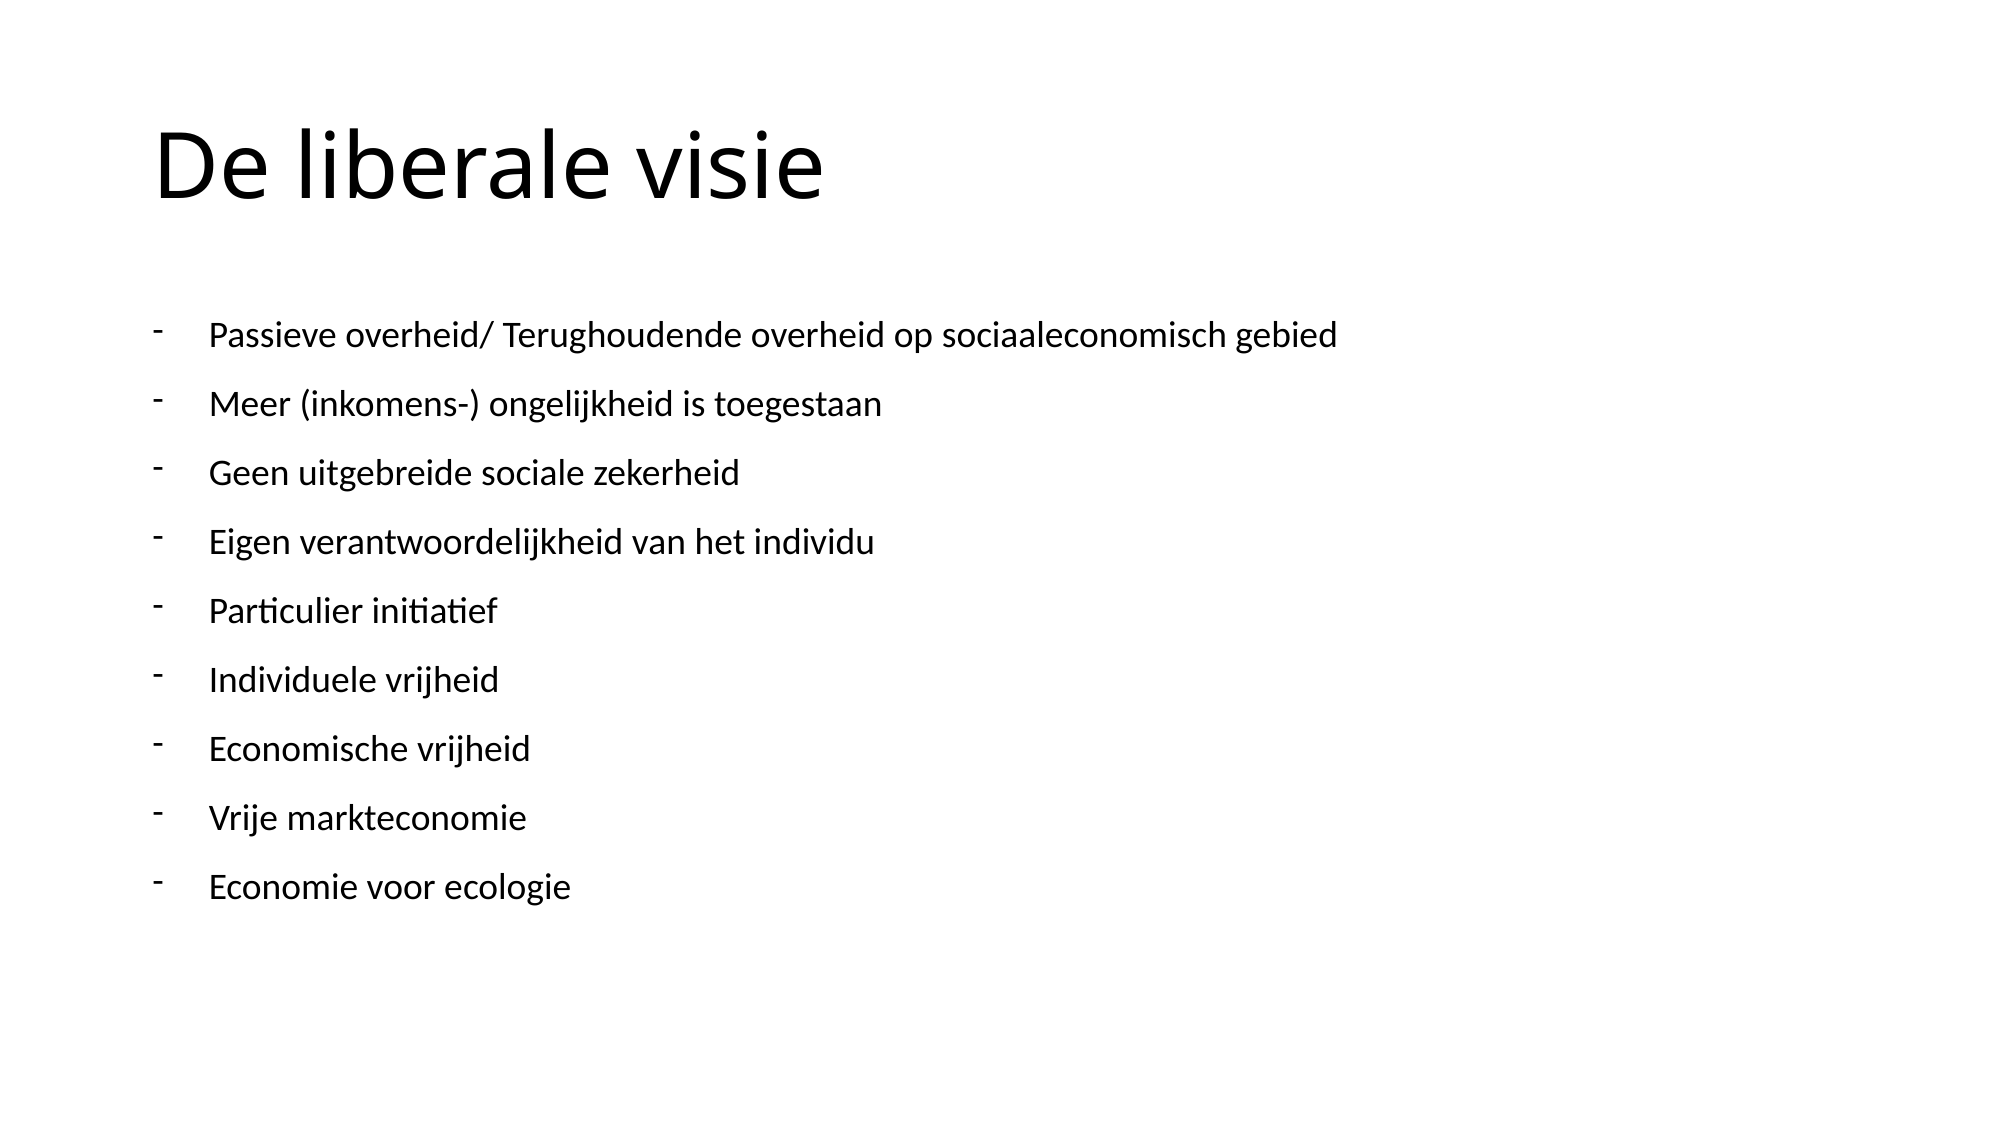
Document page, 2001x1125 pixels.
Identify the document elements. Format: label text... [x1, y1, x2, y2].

title De liberale visie [137, 59, 1863, 278]
list Passieve overheid/ Terughoudende overheid op sociaaleconomisch gebied Meer (inkomens-) ongelijkheid is toegestaan Geen uitgebreide sociale zekerheid Eigen verantwoordelijkheid van het individu Particulier initiatief Individuele vrijheid Economische vrijheid Vrije markteconomie Economie voor ecologie [137, 299, 1863, 1014]
